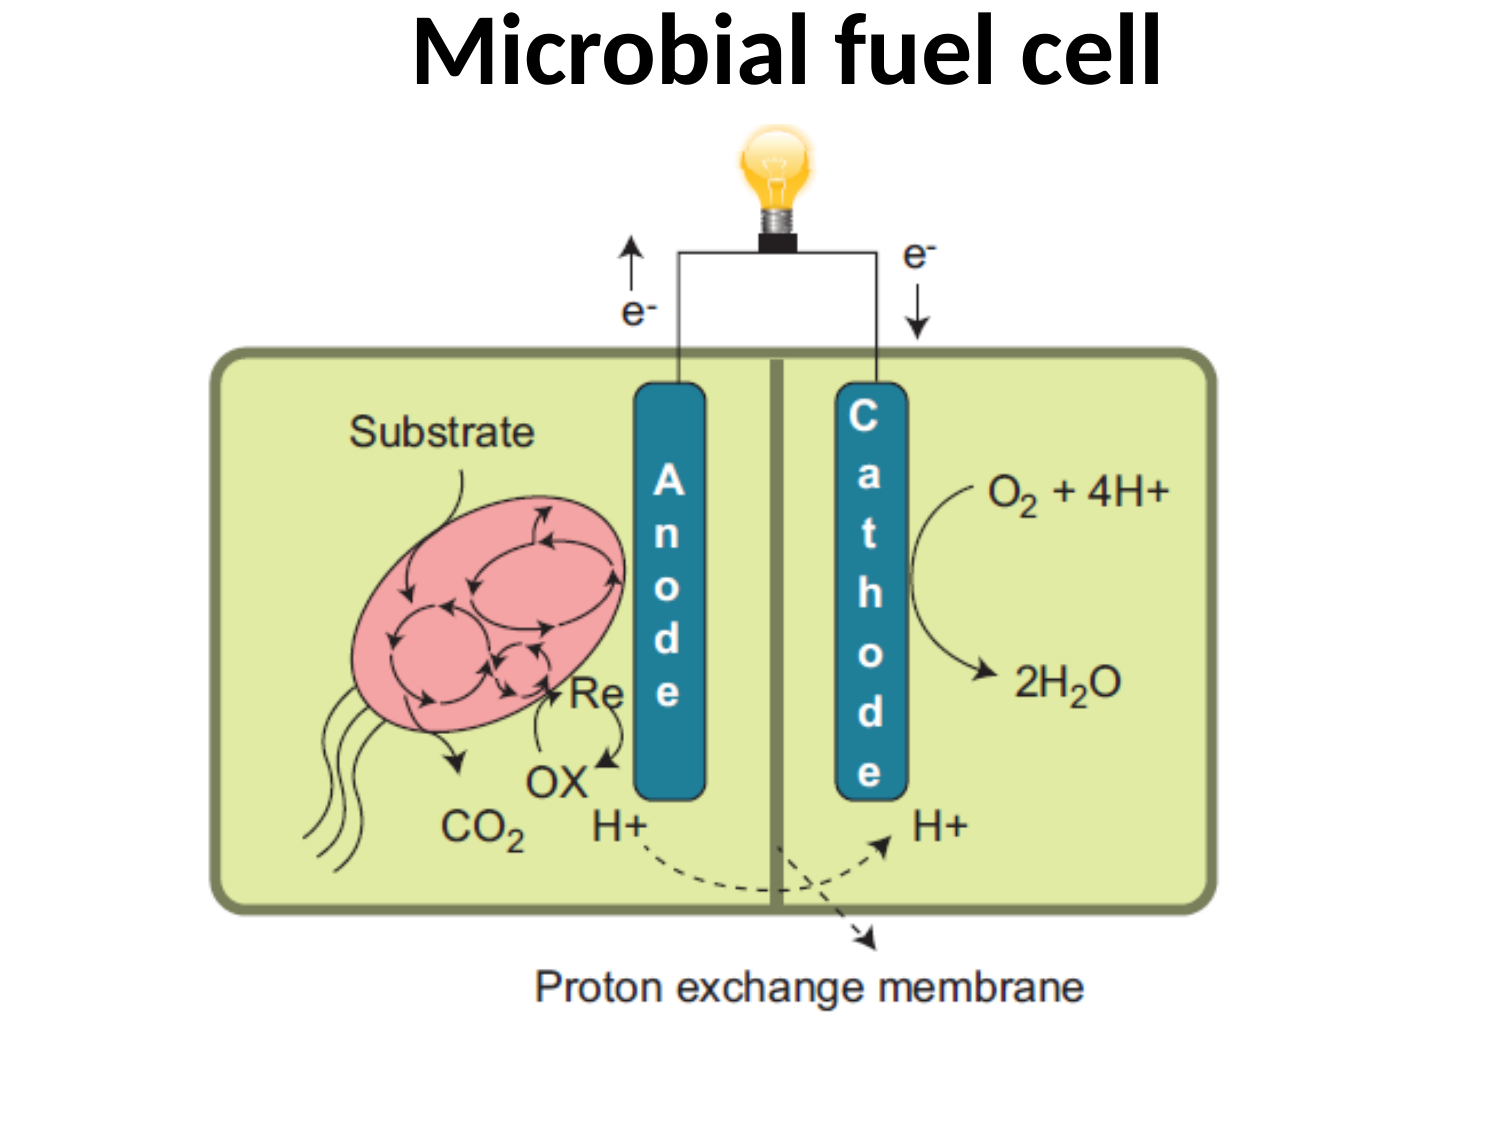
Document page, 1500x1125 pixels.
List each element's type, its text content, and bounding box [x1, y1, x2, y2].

picture [149, 124, 1376, 1039]
title Microbial fuel cell [112, 0, 1463, 138]
